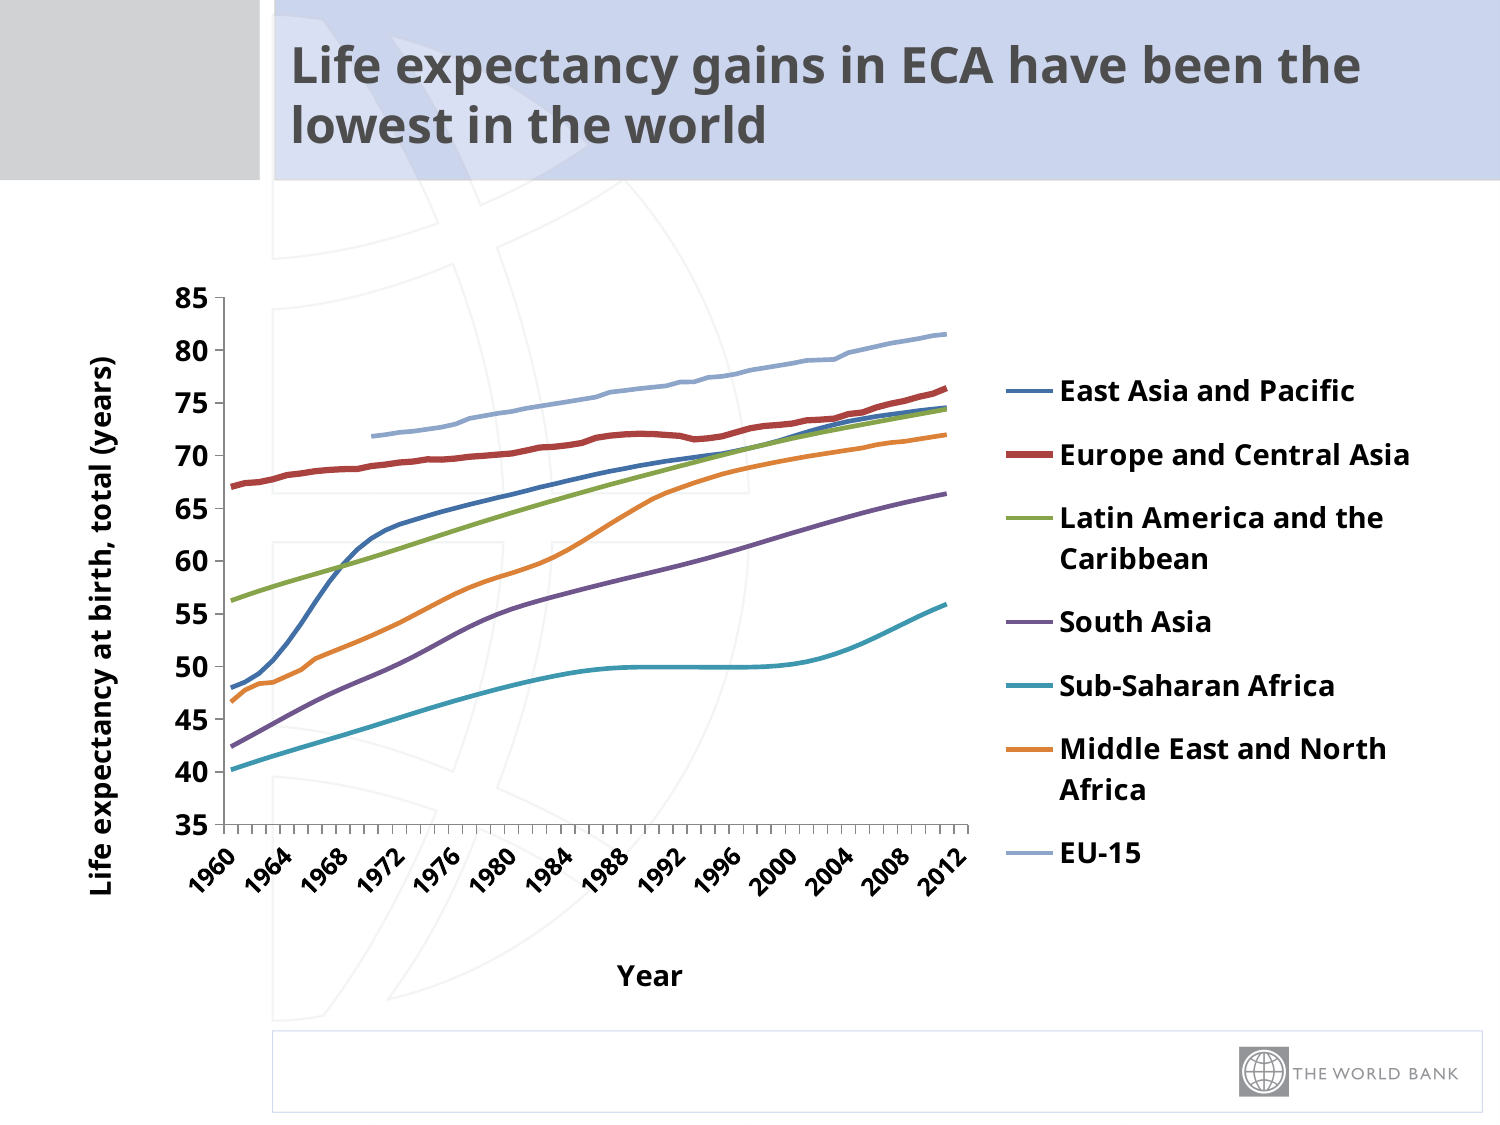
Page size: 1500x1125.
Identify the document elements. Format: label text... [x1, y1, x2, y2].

picture [0, 0, 1500, 1125]
title Life expectancy gains in ECA have been the lowest in the world [274, 0, 1500, 188]
chart [62, 262, 1438, 1006]
